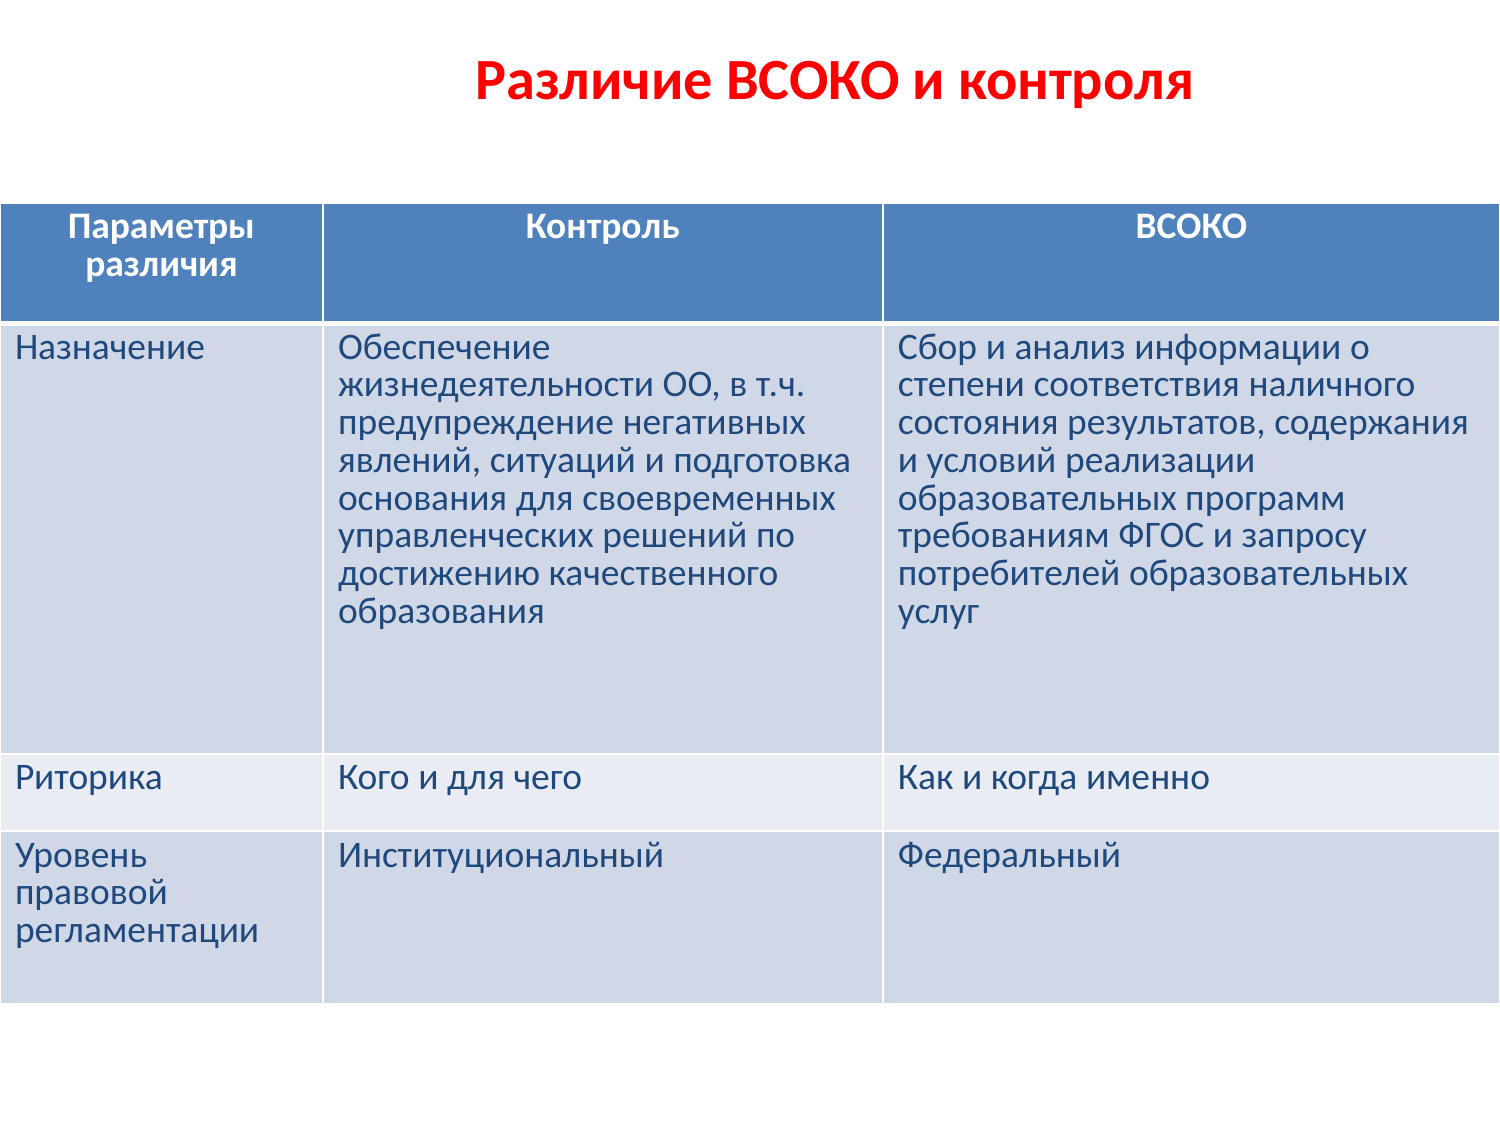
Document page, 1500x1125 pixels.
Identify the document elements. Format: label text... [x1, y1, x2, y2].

table_cell Уровень правовой регламентации [1, 832, 322, 1003]
table_cell Как и когда именно [884, 755, 1499, 830]
table_header ВСОКО [884, 204, 1499, 321]
table_cell Кого и для чего [324, 755, 882, 830]
table_cell Обеспечение жизнедеятельности ОО, в т.ч. предупреждение негативных явлений, ситуаций и подготовка основания для своевременных управленческих решений по достижению качественного образования [324, 326, 882, 753]
table_cell Институциональный [324, 832, 882, 1003]
text_box Различие ВСОКО и контроля [460, 33, 1256, 119]
table_header Параметры различия [1, 204, 322, 321]
table_cell Риторика [1, 755, 322, 830]
table_header Контроль [324, 204, 882, 321]
table_cell Сбор и анализ информации о степени соответствия наличного состояния результатов, содержания и условий реализации образовательных программ требованиям ФГОС и запросу потребителей образовательных услуг [884, 326, 1499, 753]
table_cell Назначение [1, 326, 322, 753]
table_cell Федеральный [884, 832, 1499, 1003]
